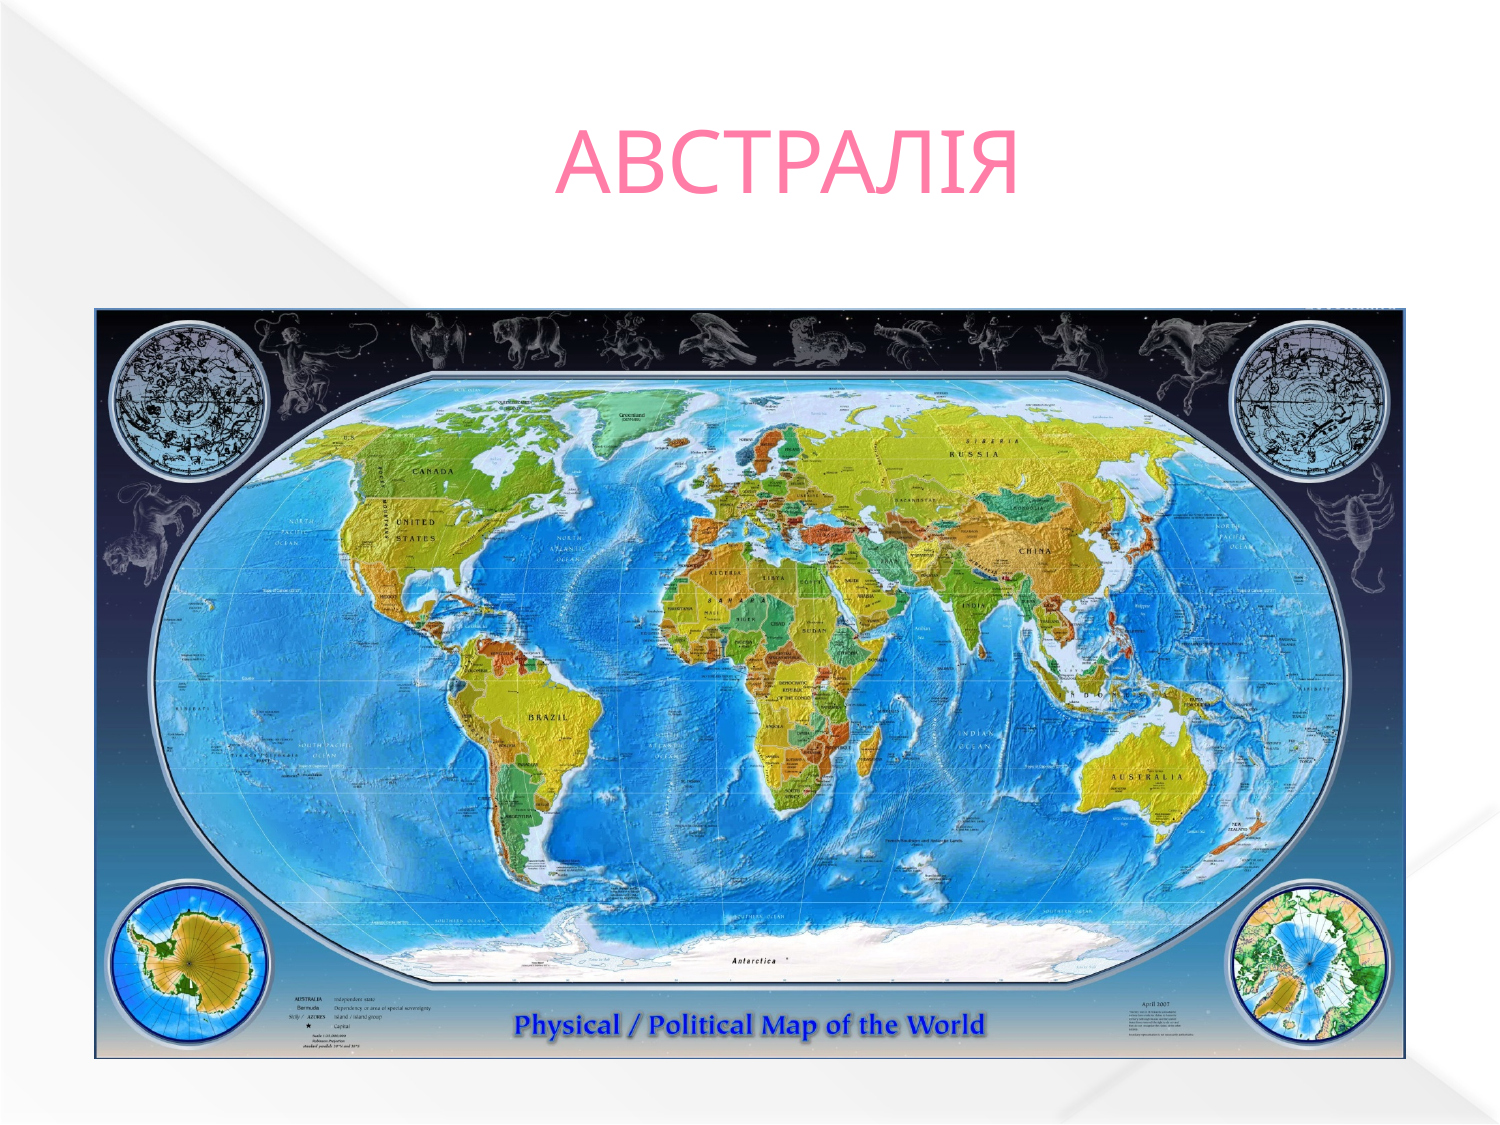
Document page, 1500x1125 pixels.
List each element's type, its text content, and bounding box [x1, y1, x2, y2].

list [93, 308, 1406, 1060]
title АВСТРАЛІЯ [75, 43, 1425, 274]
